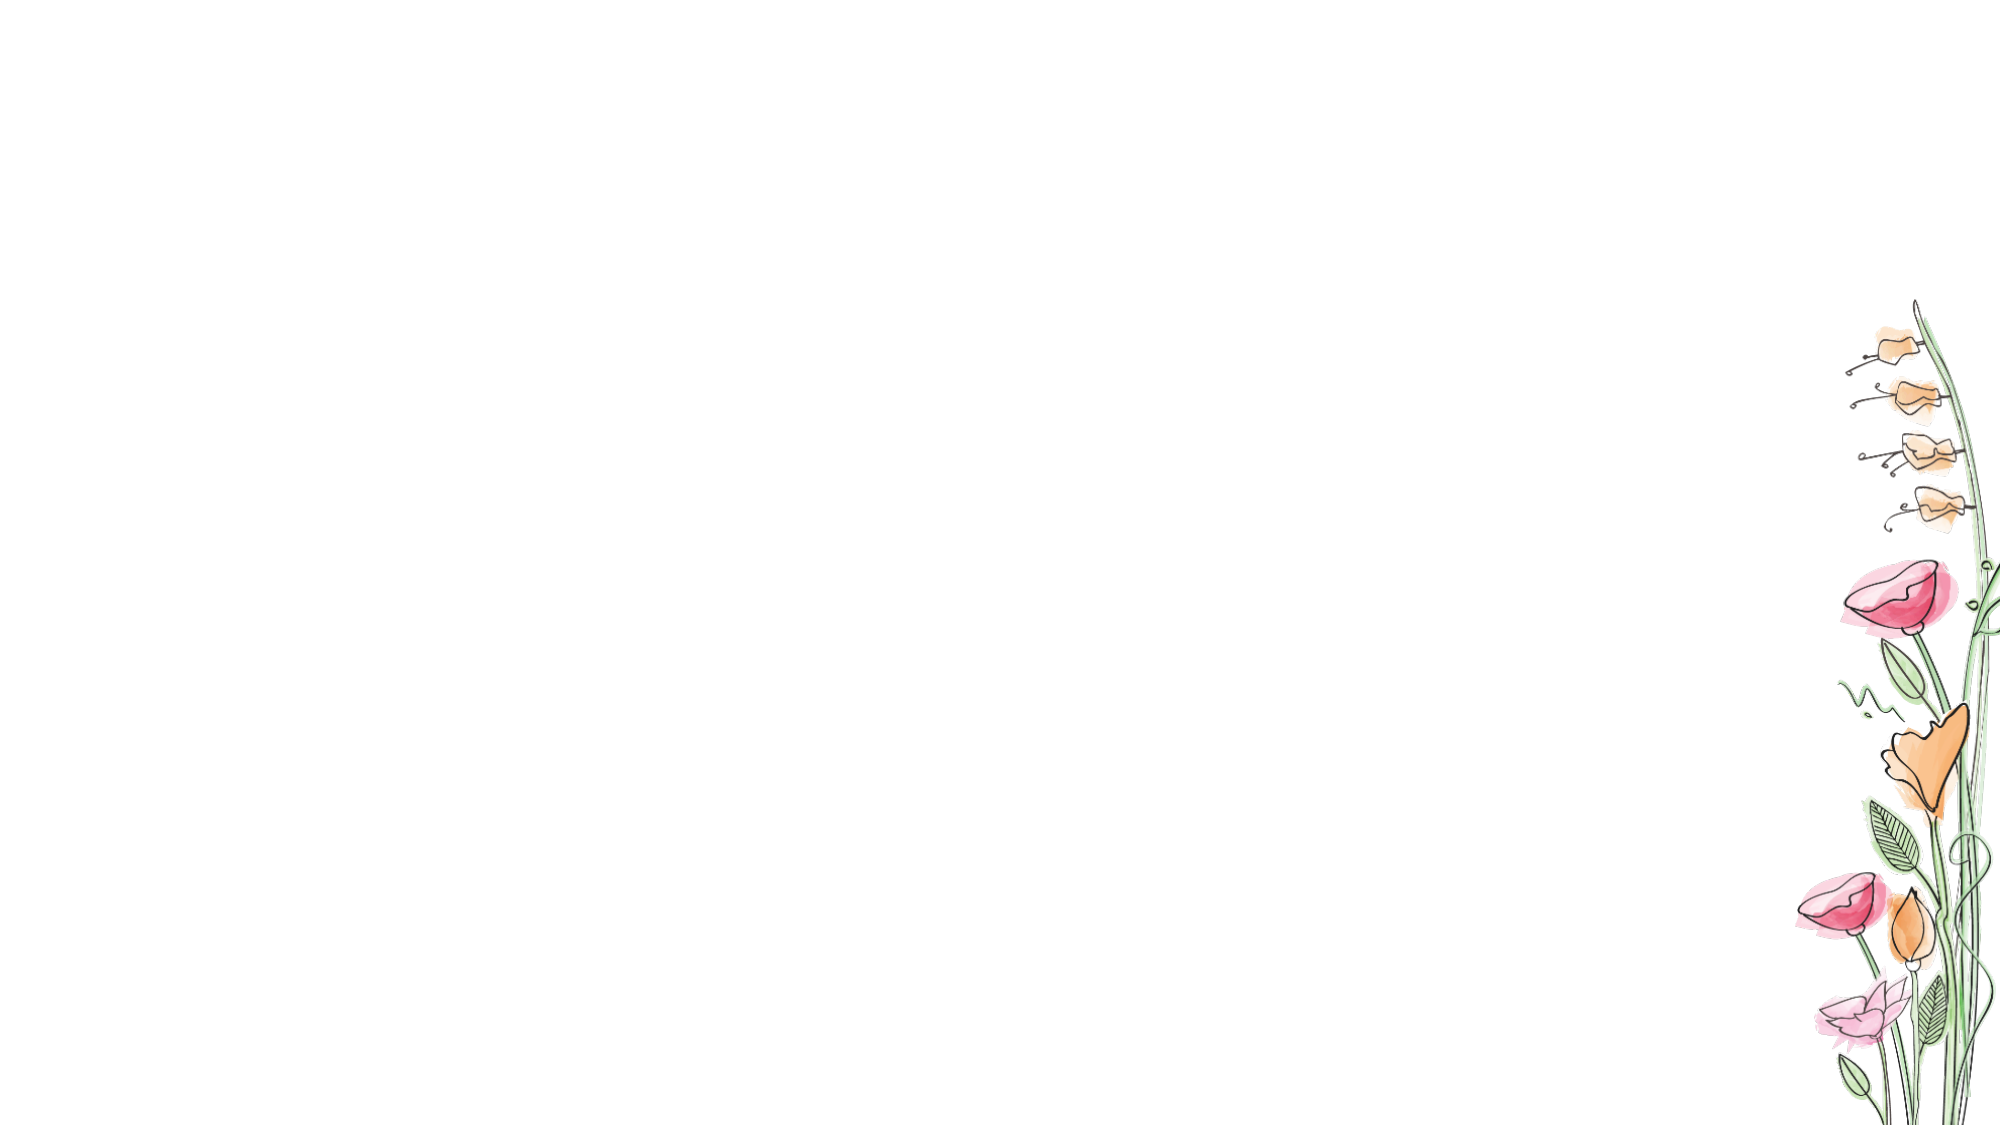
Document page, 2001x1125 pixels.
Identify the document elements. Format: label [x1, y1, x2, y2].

picture [1795, 299, 2000, 1125]
